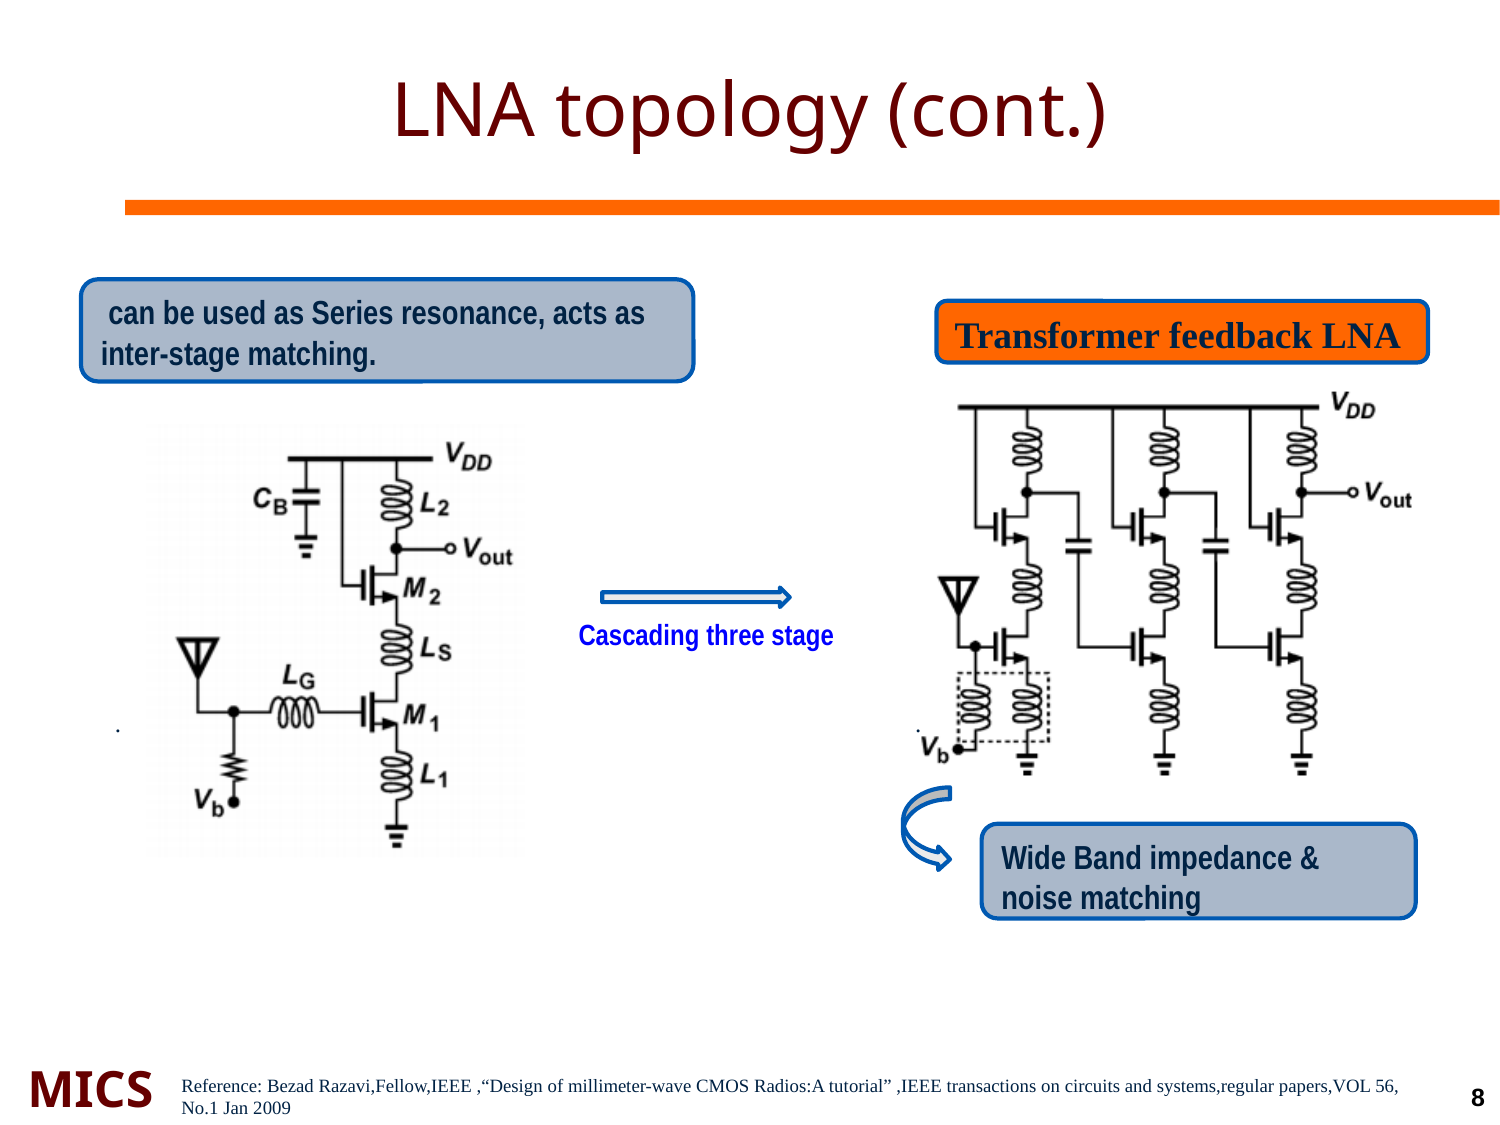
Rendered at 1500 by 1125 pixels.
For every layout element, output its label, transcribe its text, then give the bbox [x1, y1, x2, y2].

text_box Transformer feedback LNA [936, 300, 1429, 363]
title LNA topology (cont.) [112, 12, 1388, 201]
text_box Reference: Bezad Razavi,Fellow,IEEE ,“Design of millimeter-wave CMOS Radios:A tutorial” ,IEEE transactions on circuits and systems,regular papers,VOL 56, No.1 Jan 2009 [166, 1066, 1414, 1125]
text_box Wide Band impedance & noise matching [981, 823, 1416, 919]
text_box [903, 790, 951, 871]
text_box [602, 587, 790, 608]
slide_number 8 [1425, 1067, 1500, 1125]
text_box . [100, 699, 137, 745]
picture [145, 424, 526, 859]
picture [902, 381, 1429, 782]
text_box Cascading three stage [563, 609, 850, 659]
